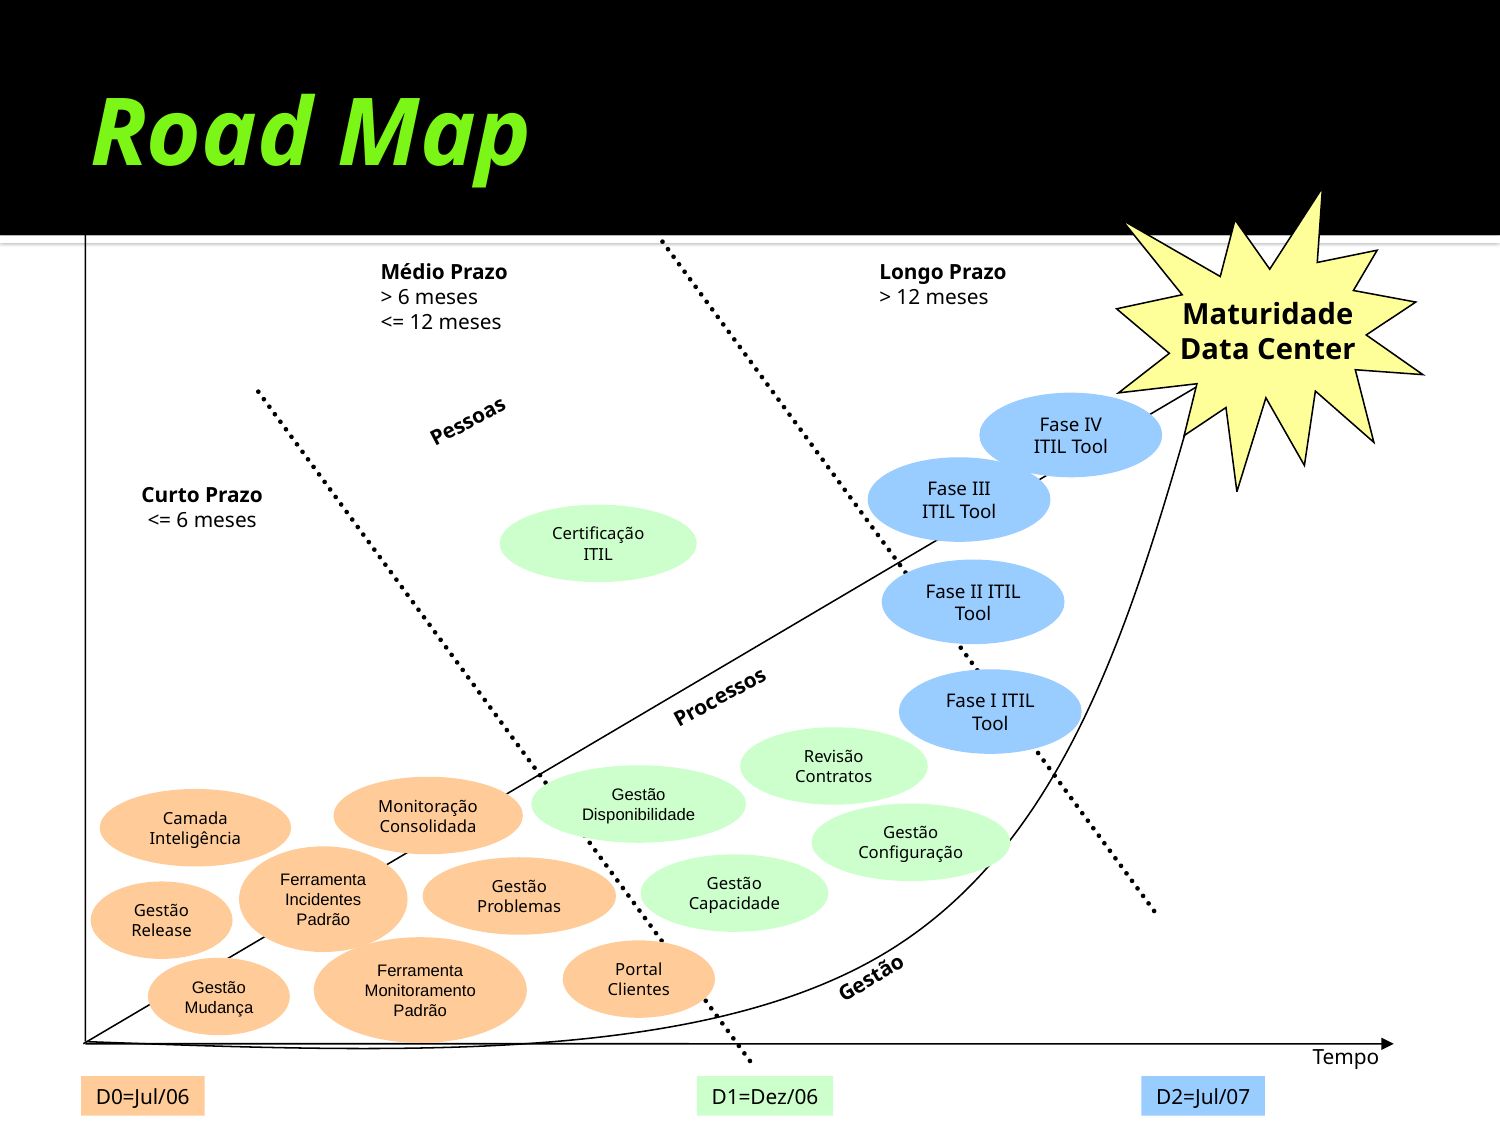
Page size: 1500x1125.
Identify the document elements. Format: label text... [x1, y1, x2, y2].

text_box Ferramenta Incidentes Padrão [239, 846, 408, 953]
text_box Fase I ITIL Tool [898, 669, 1082, 754]
text_box Longo Prazo > 12 meses [864, 251, 1022, 316]
text_box Gestão Disponibilidade [531, 765, 747, 843]
text_box [79, 204, 92, 1042]
text_box Camada Inteligência [99, 788, 292, 867]
text_box Portal Clientes [562, 940, 716, 1018]
text_box [87, 384, 1196, 1049]
text_box Pessoas [408, 377, 526, 464]
text_box Certificação ITIL [499, 504, 697, 583]
text_box Gestão Capacidade [640, 854, 829, 932]
text_box Revisão Contratos [740, 727, 928, 805]
text_box Monitoração Consolidada [333, 776, 523, 855]
title Road Map [75, 25, 1425, 231]
text_box Gestão Mudança [147, 957, 290, 1036]
text_box Fase III ITIL Tool [867, 457, 1051, 542]
text_box Tempo [1297, 1036, 1395, 1077]
text_box D2=Jul/07 [1141, 1076, 1265, 1116]
text_box Gestão Configuração [811, 803, 1011, 882]
text_box Gestão Release [90, 881, 233, 959]
text_box Fase II ITIL Tool [881, 559, 1065, 645]
text_box Gestão [816, 933, 925, 1020]
text_box D1=Dez/06 [696, 1076, 834, 1116]
text_box Gestão Problemas [422, 857, 617, 935]
text_box Curto Prazo <= 6 meses [126, 473, 278, 539]
text_box D0=Jul/06 [81, 1076, 205, 1116]
text_box Fase IV ITIL Tool [979, 392, 1163, 478]
text_box Médio Prazo > 6 meses <= 12 meses [365, 251, 523, 341]
text_box Ferramenta Monitoramento Padrão [313, 937, 527, 1043]
text_box Processos [652, 647, 787, 745]
text_box Maturidade Data Center [1116, 187, 1423, 492]
